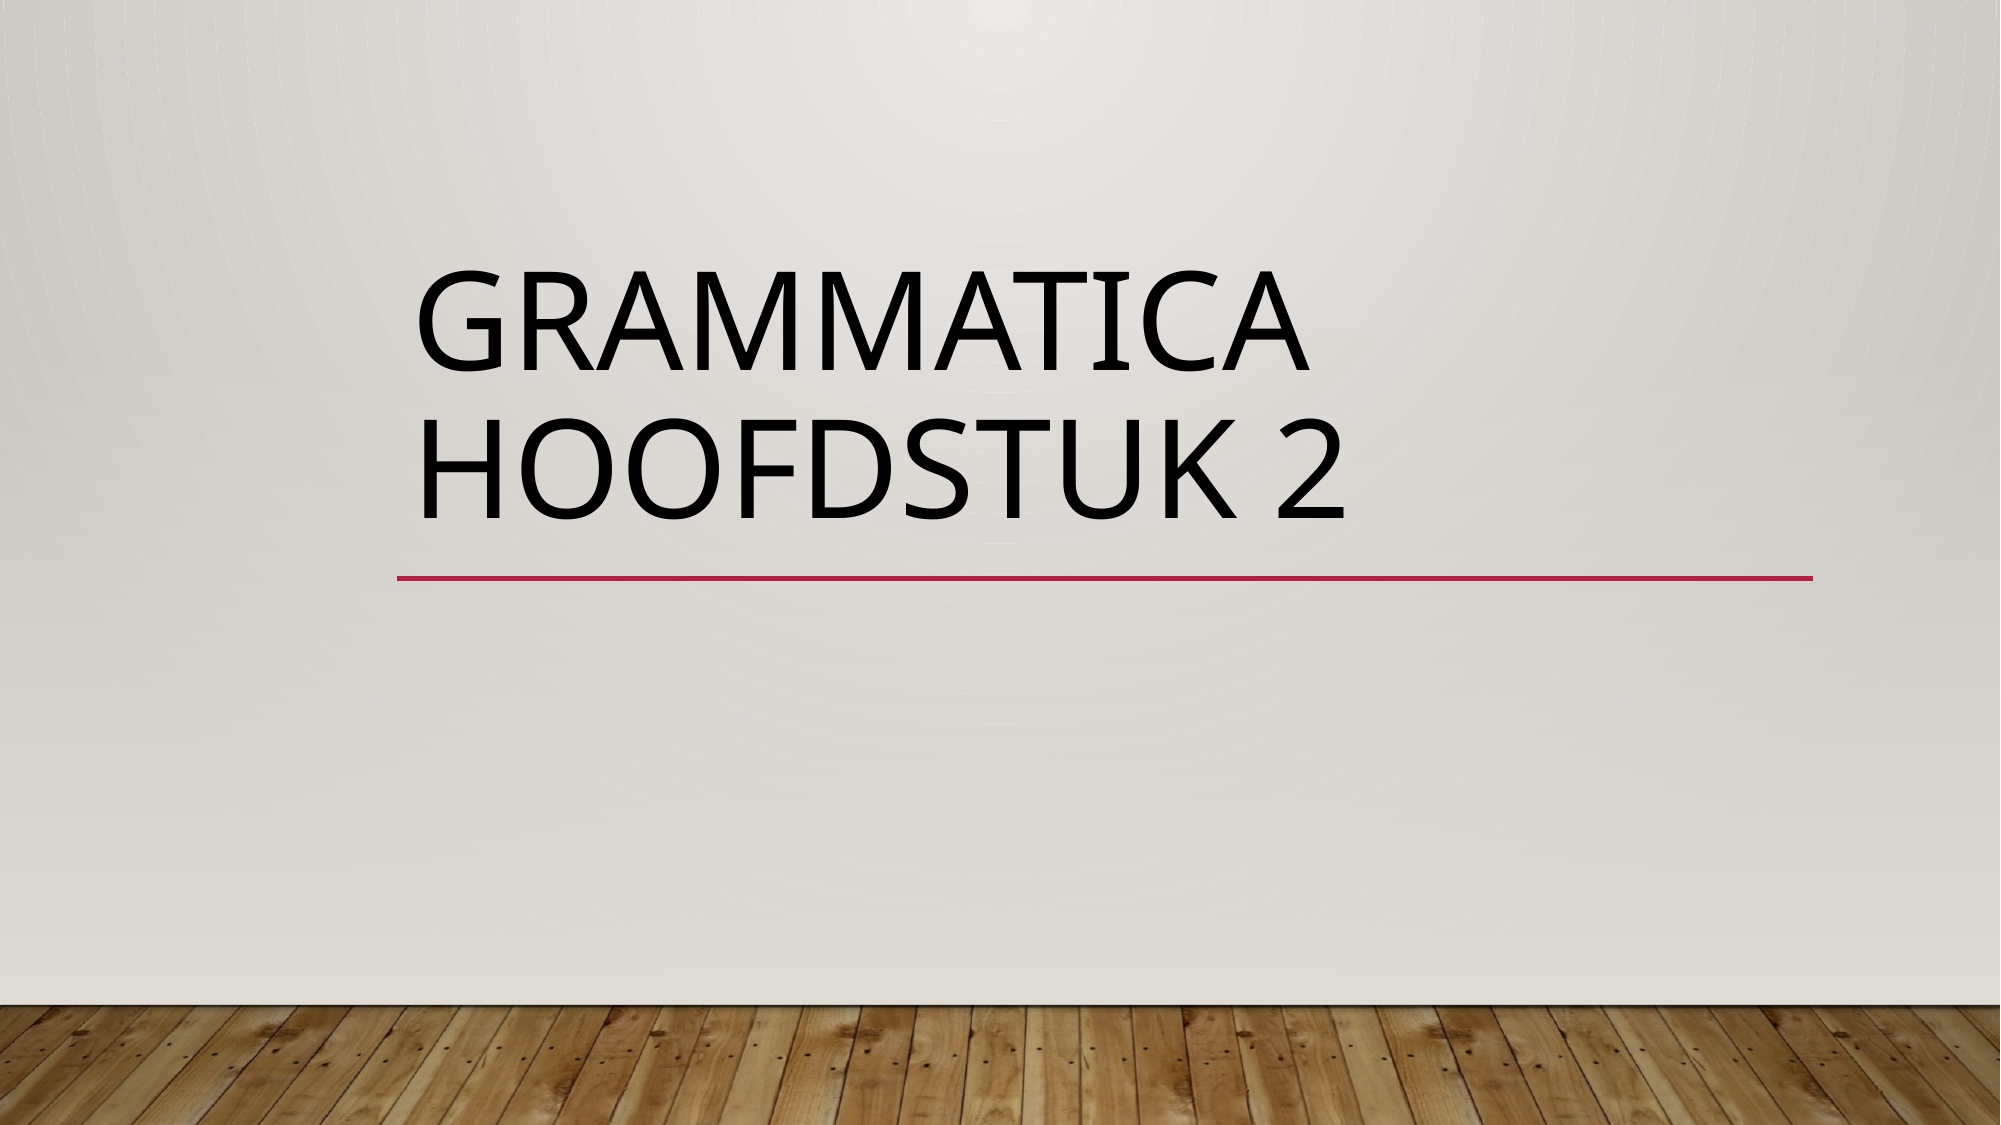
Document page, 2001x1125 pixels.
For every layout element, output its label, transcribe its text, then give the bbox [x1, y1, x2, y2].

picture [0, 1005, 2000, 1125]
title Grammatica Hoofdstuk 2 [396, 131, 1814, 549]
